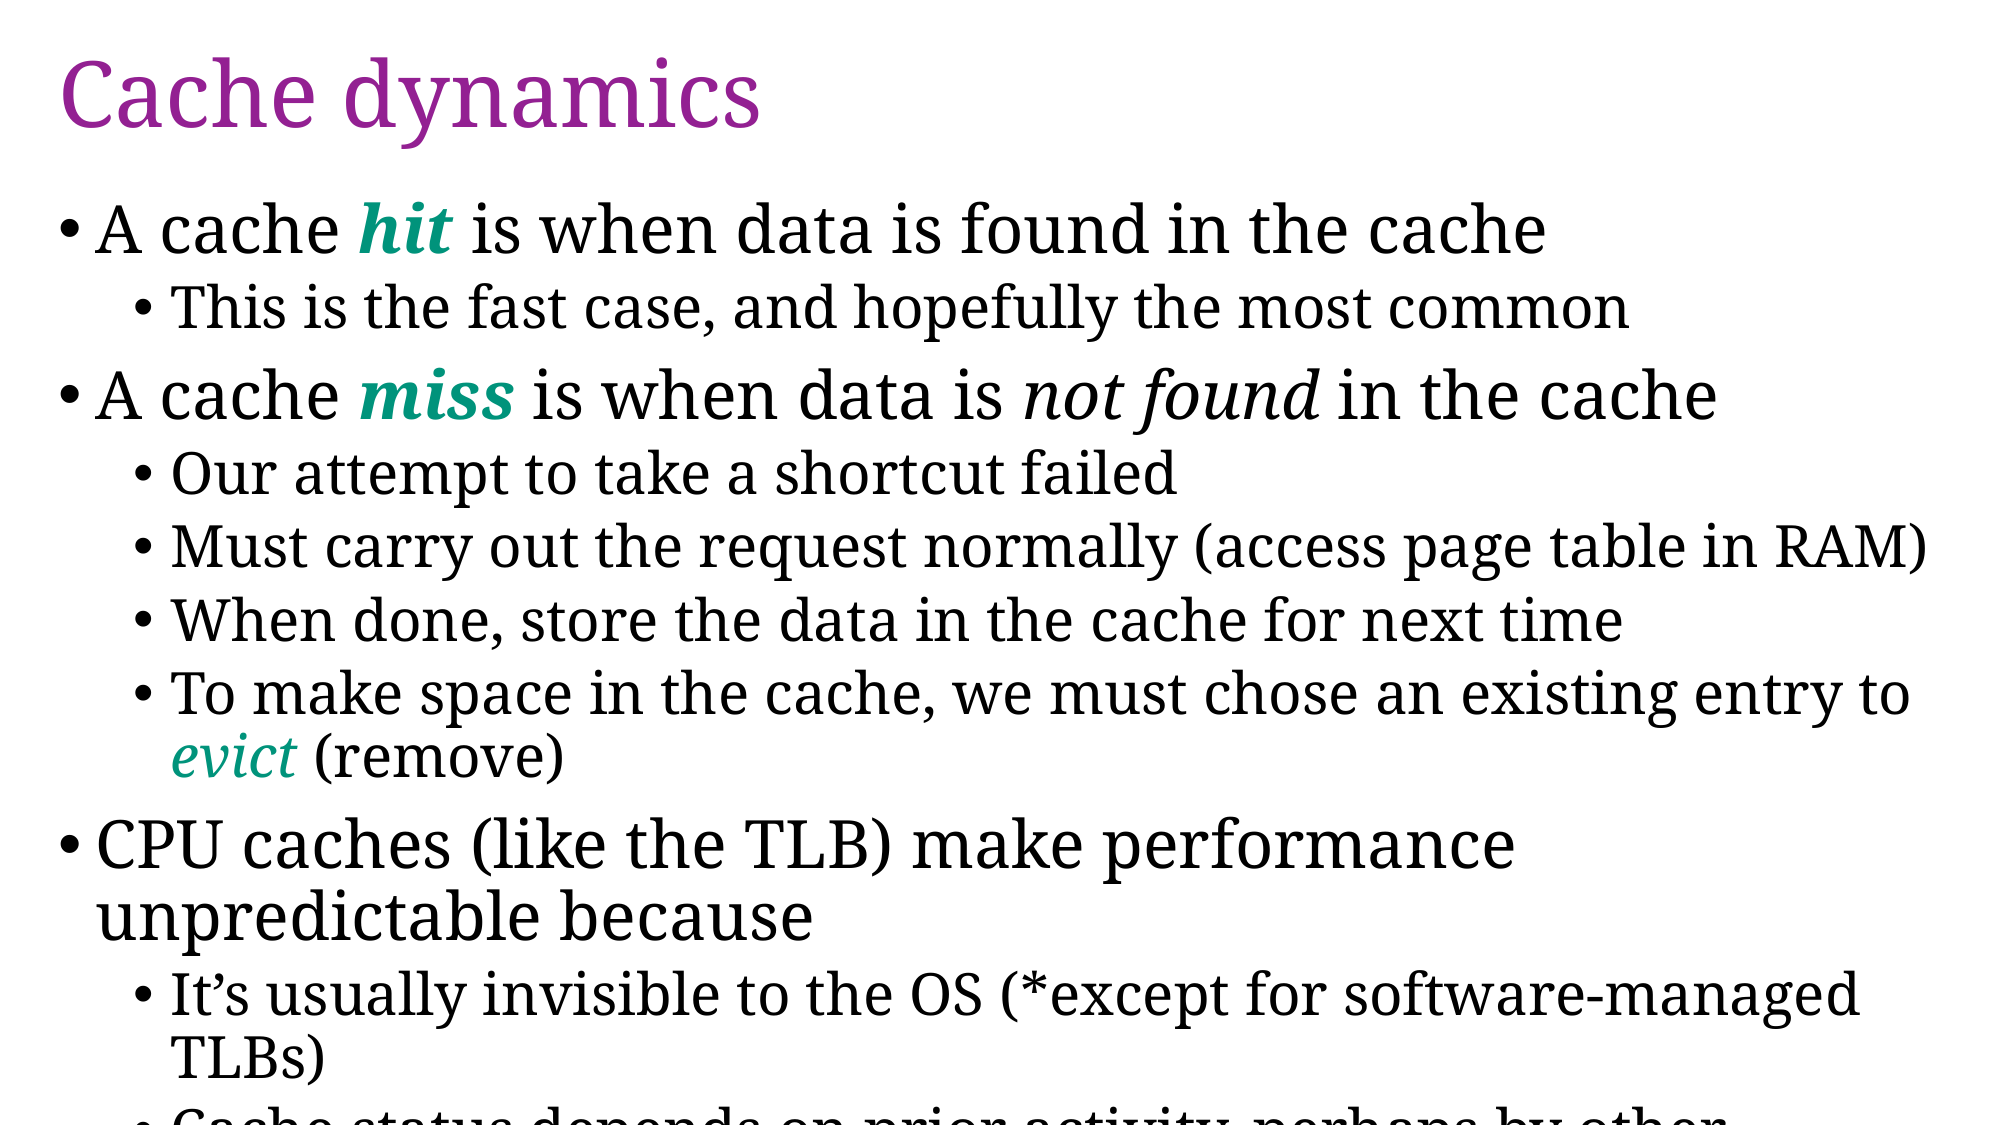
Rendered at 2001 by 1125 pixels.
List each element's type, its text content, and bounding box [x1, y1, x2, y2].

list A cache hit is when data is found in the cache This is the fast case, and hopefully the most common A cache miss is when data is not found in the cache Our attempt to take a shortcut failed Must carry out the request normally (access page table in RAM) When done, store the data in the cache for next time To make space in the cache, we must chose an existing entry to evict (remove) CPU caches (like the TLB) make performance unpredictable because It’s usually invisible to the OS (*except for software-managed TLBs) Cache status depends on prior activity, perhaps by other processes. [43, 188, 1953, 1106]
title Cache dynamics [43, 25, 1953, 171]
